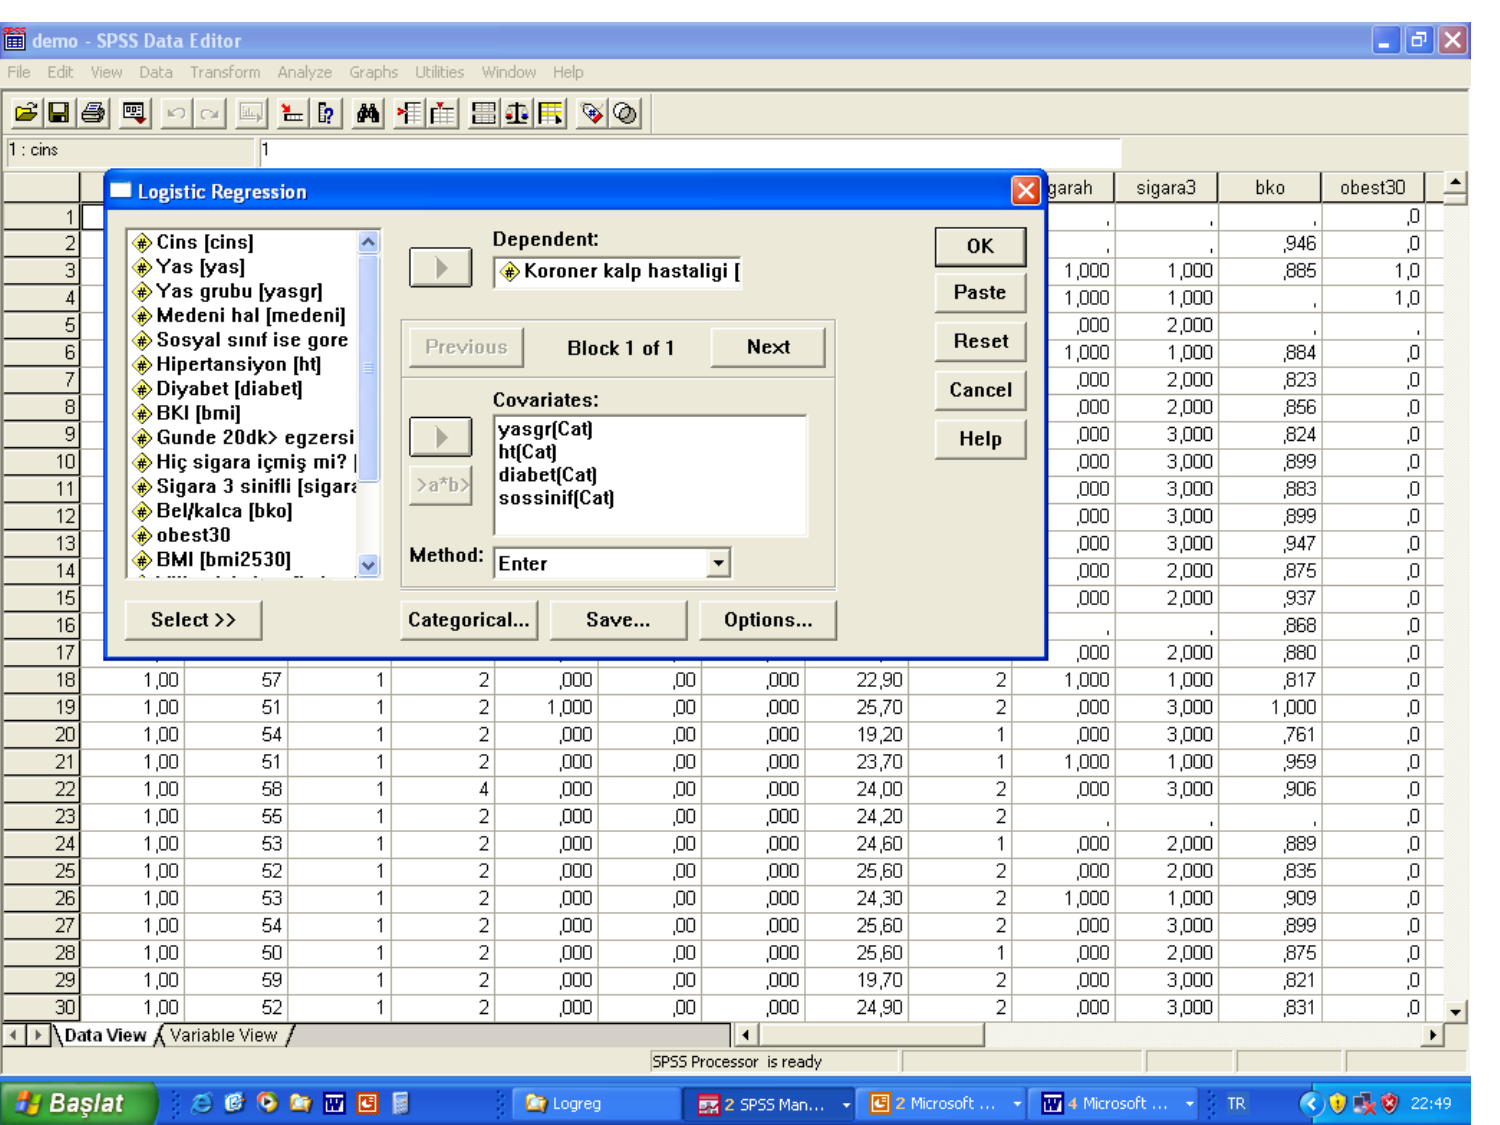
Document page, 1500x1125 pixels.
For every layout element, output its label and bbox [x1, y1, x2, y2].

list [0, 22, 1471, 1125]
